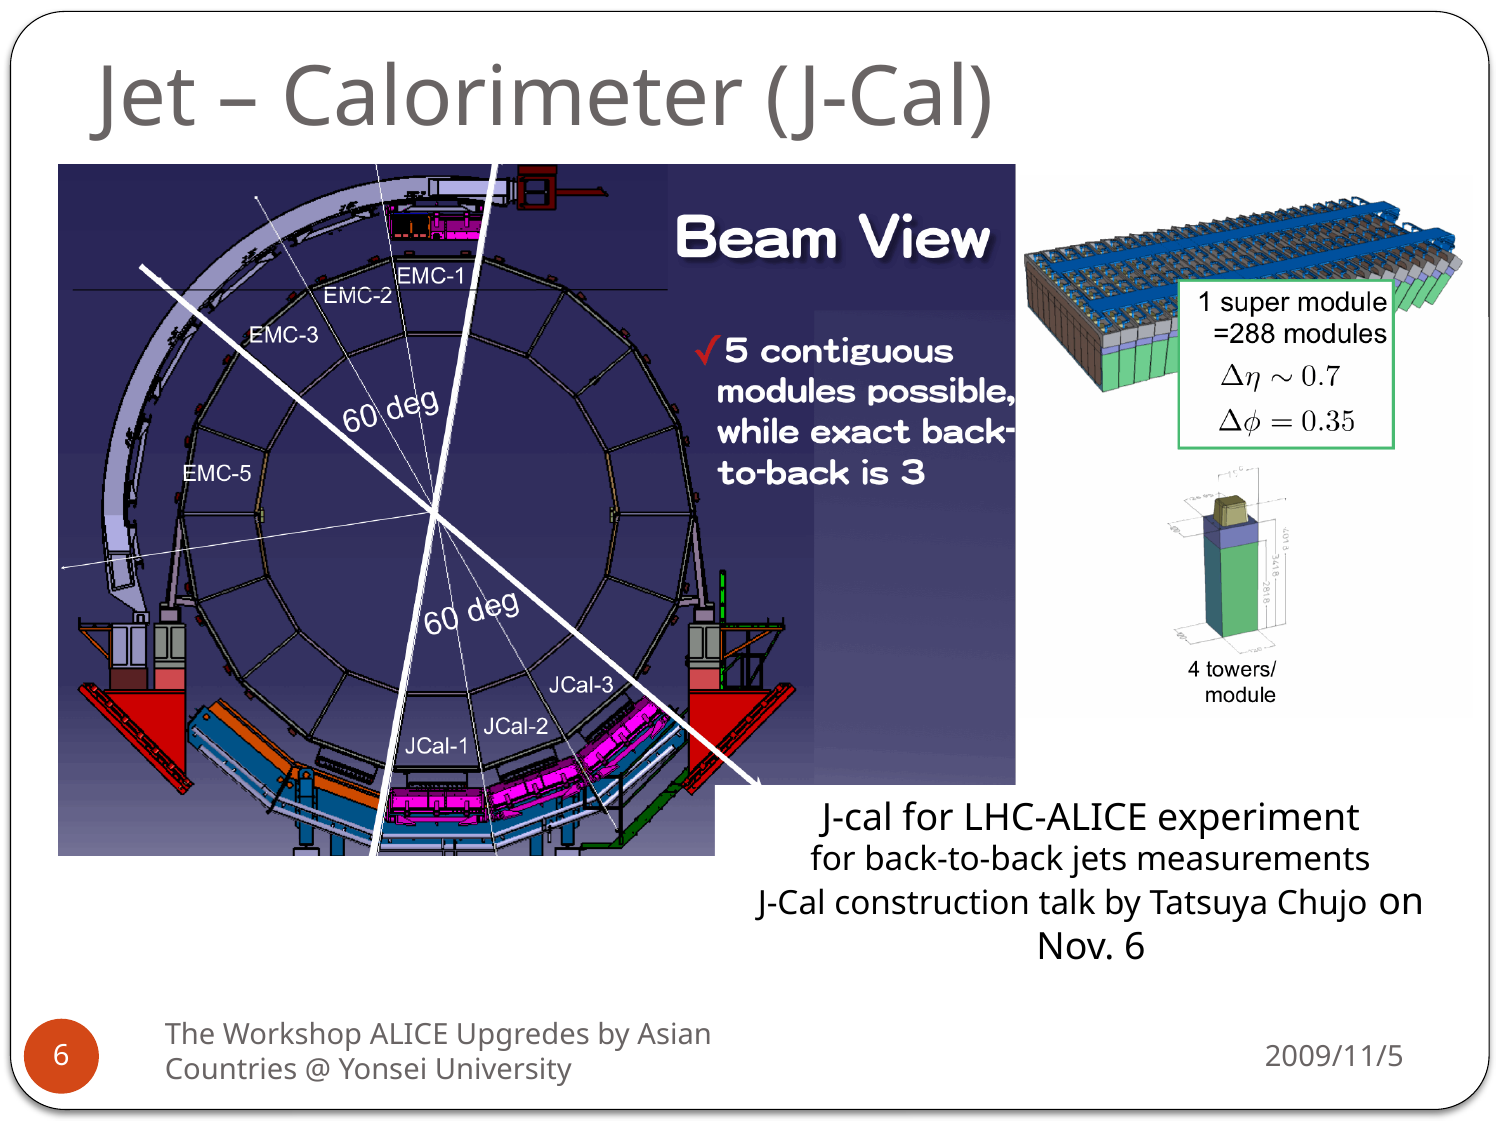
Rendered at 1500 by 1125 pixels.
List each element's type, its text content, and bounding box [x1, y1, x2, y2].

footer The Workshop ALICE Upgredes by Asian Countries @ Yonsei University [150, 1012, 800, 1088]
slide_number 6 [23, 1018, 99, 1094]
text_box Jet – Calorimeter (J-Cal) [81, 35, 1445, 153]
picture [58, 163, 1016, 856]
text_box J-cal for LHC-ALICE experiment for back-to-back jets measurements J-Cal construction talk by Tatsuya Chujo on Nov. 6 [714, 785, 1468, 975]
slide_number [1012, 1015, 1419, 1094]
picture [1019, 175, 1474, 719]
